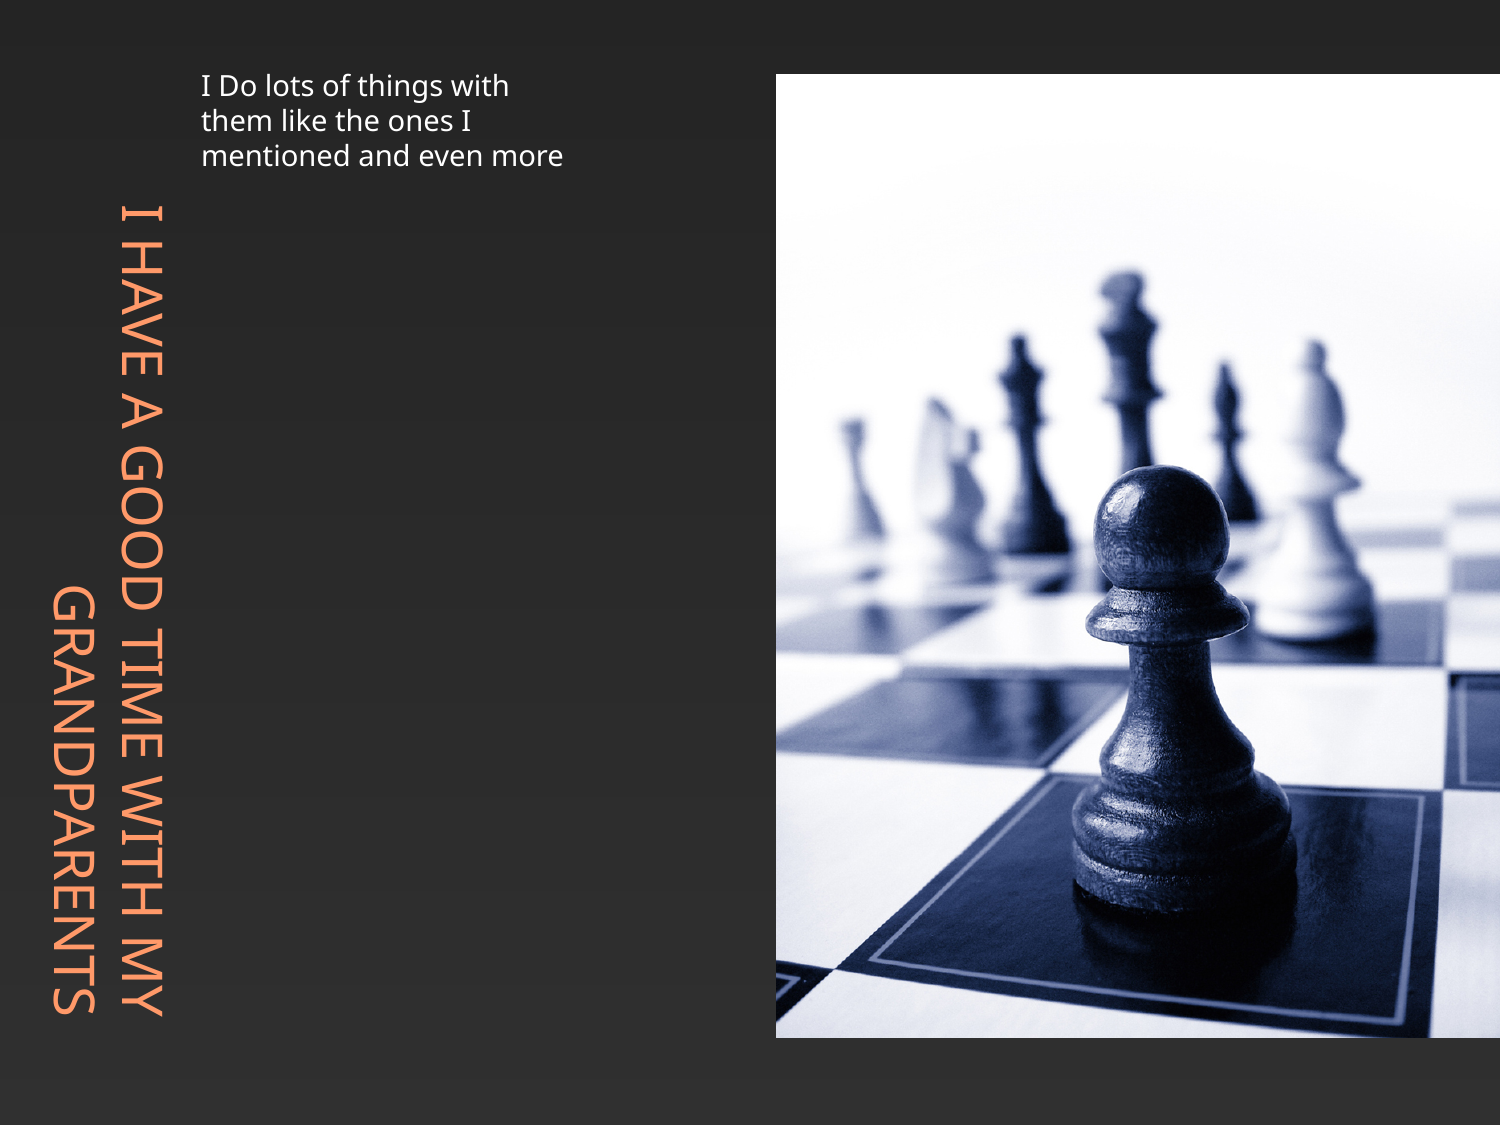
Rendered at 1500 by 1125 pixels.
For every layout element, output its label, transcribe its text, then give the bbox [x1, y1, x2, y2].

list I Do lots of things with them like the ones I mentioned and even more [186, 60, 587, 1036]
picture [776, 74, 1500, 1038]
title I Have a good time with my grandparents [36, 60, 186, 1036]
